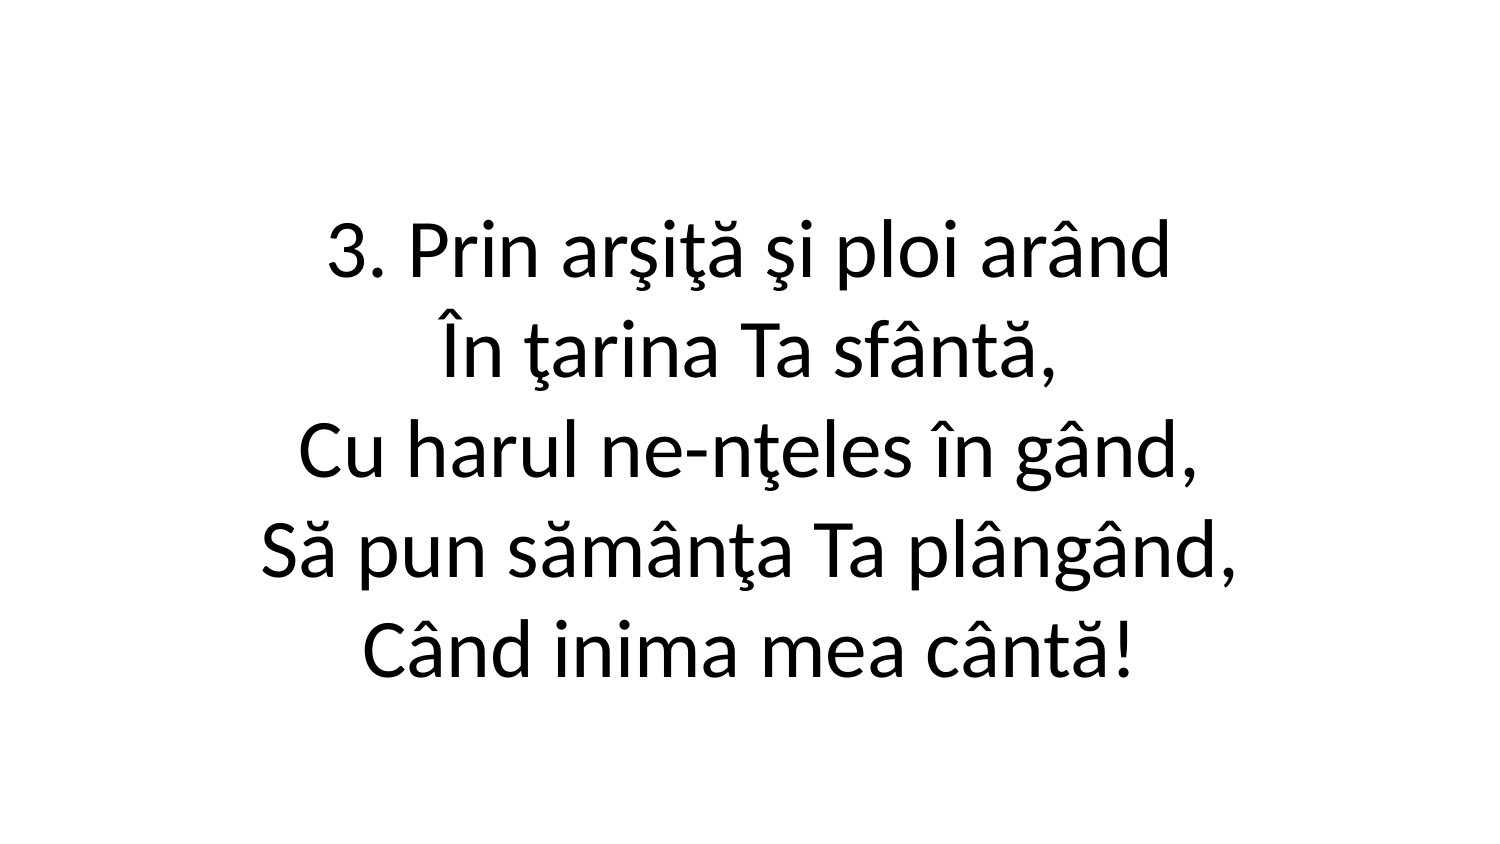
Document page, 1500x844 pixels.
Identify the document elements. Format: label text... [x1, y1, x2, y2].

text_box 3. Prin arşiţă şi ploi arând În ţarina Ta sfântă, Cu harul ne-nţeles în gând, Să pun sămânţa Ta plângând, Când inima mea cântă! [245, 142, 1255, 702]
